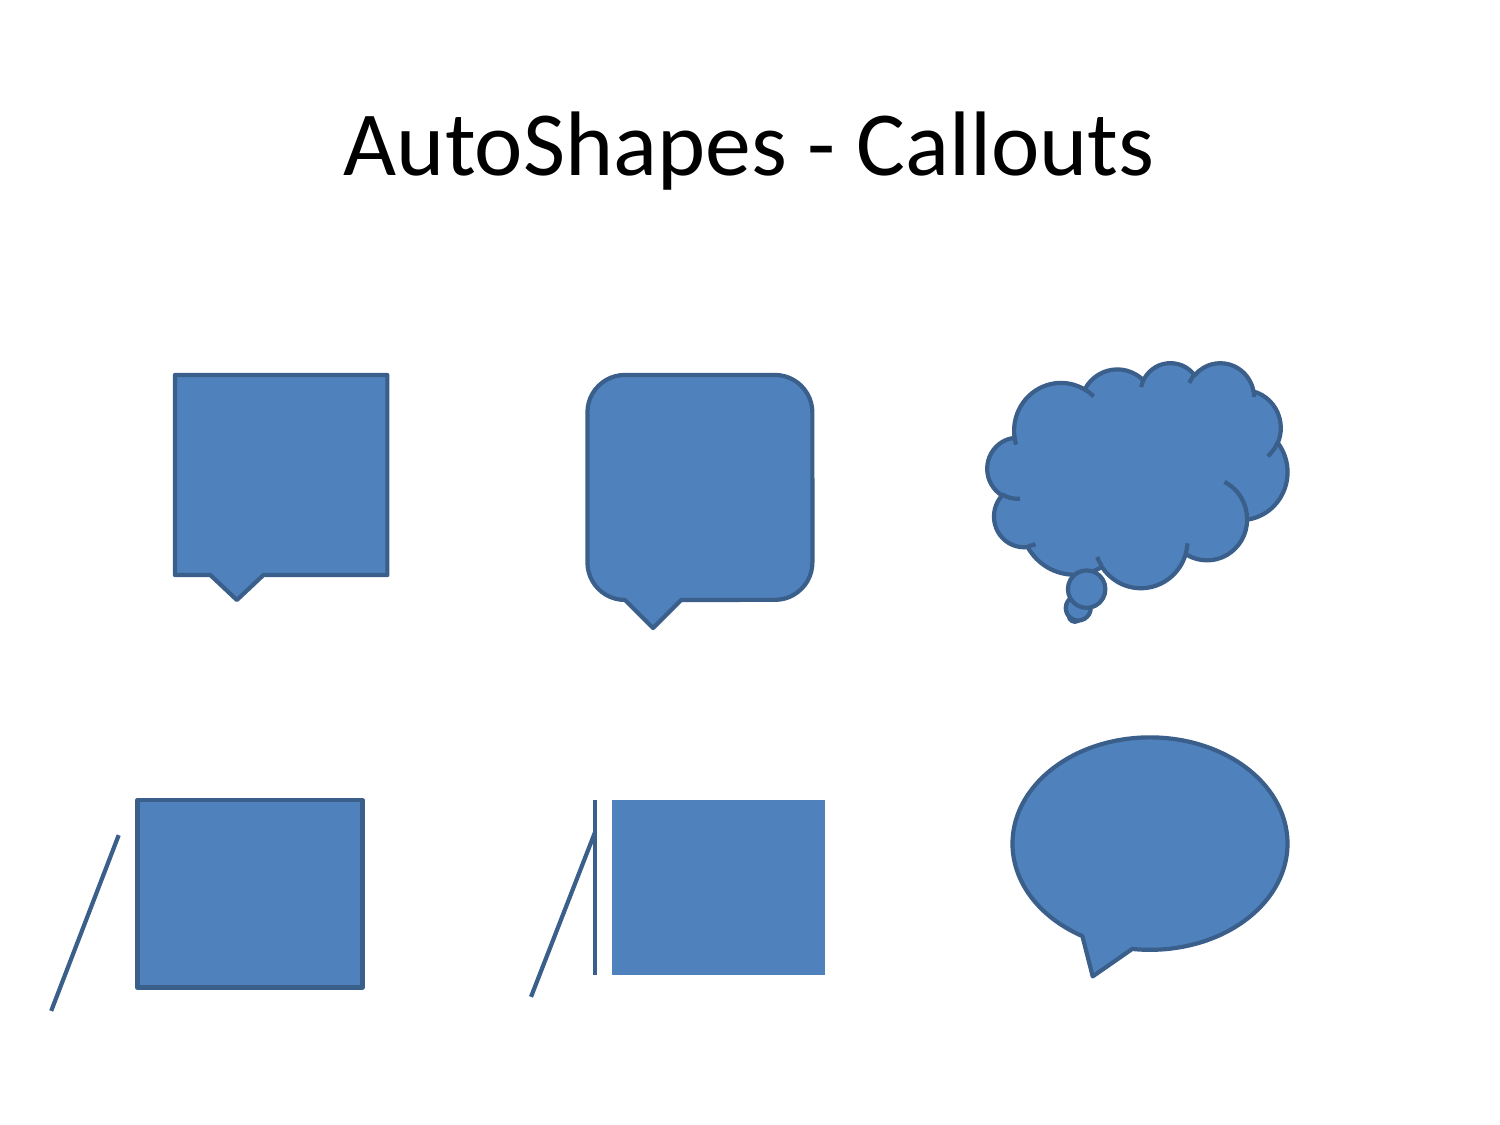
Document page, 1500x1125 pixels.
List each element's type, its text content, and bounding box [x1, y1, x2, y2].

text_box [612, 800, 825, 975]
text_box [49, 834, 121, 1012]
text_box [585, 372, 815, 631]
text_box [135, 798, 365, 990]
text_box [985, 361, 1290, 624]
text_box [172, 372, 390, 602]
text_box [1010, 735, 1290, 979]
text_box [529, 800, 597, 998]
title AutoShapes - Callouts [75, 45, 1425, 233]
